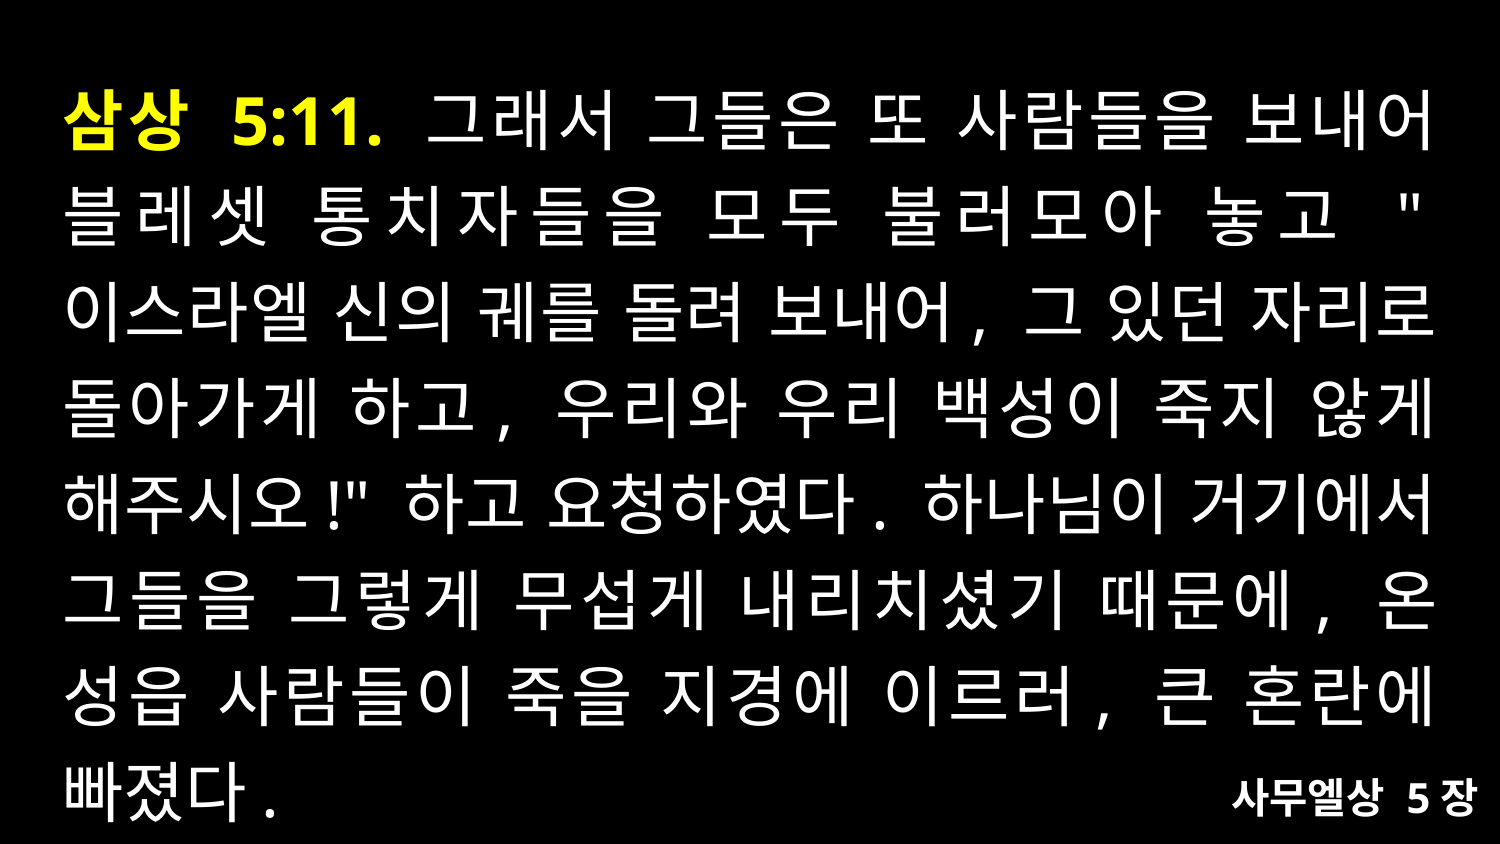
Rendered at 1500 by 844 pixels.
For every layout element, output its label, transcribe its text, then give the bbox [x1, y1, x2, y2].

subtitle 사무엘상 5장 [916, 770, 1500, 844]
title 삼상 5:11. 그래서 그들은 또 사람들을 보내어 블레셋 통치자들을 모두 불러모아 놓고 "이스라엘 신의 궤를 돌려 보내어, 그 있던 자리로 돌아가게 하고, 우리와 우리 백성이 죽지 않게 해주시오!" 하고 요청하였다. 하나님이 거기에서 그들을 그렇게 무섭게 내리치셨기 때문에, 온 성읍 사람들이 죽을 지경에 이르러, 큰 혼란에 빠졌다. [0, 0, 1500, 844]
